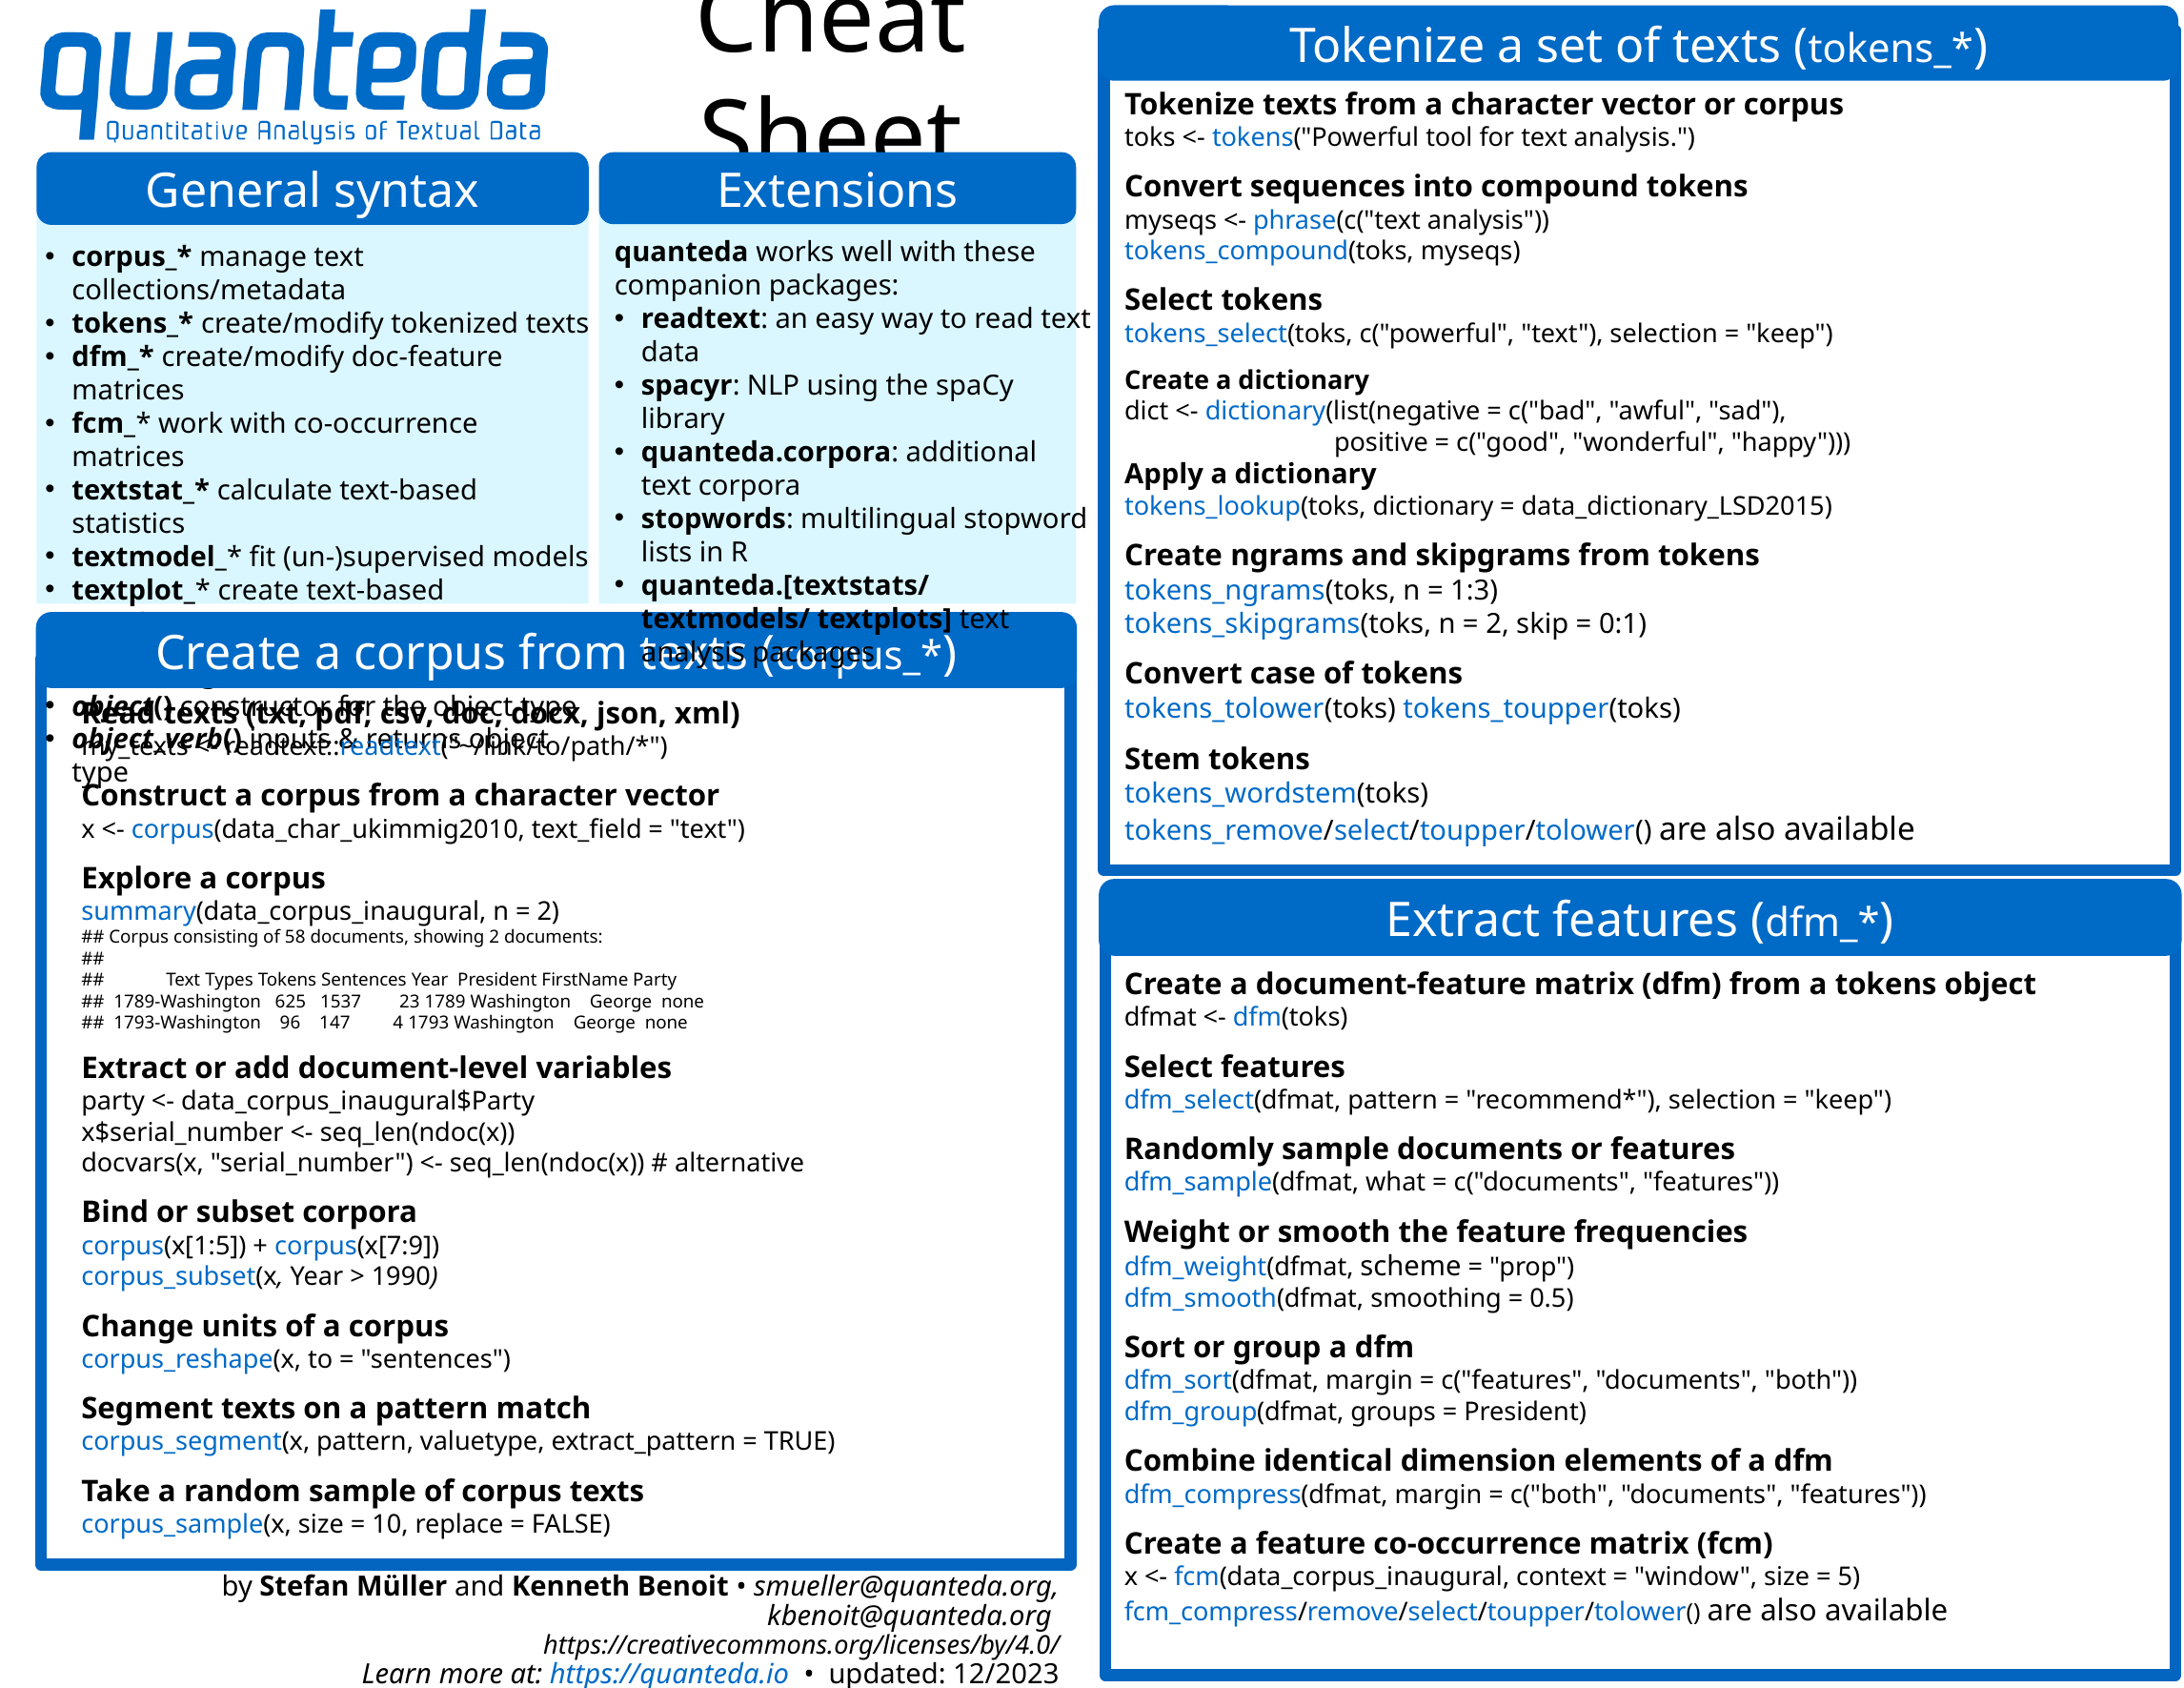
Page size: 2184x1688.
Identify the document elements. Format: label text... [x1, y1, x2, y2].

text_box General syntax [36, 152, 589, 225]
text_box Create a corpus from texts (corpus_*) [35, 612, 1078, 688]
text_box corpus_* manage text collections/metadata tokens_* create/modify tokenized texts dfm_* create/modify doc-feature matrices fcm_* work with co-occurrence matrices textstat_* calculate text-based statistics textmodel_* fit (un-)supervised models textplot_* create text-based visualizations Consistent grammar: object() constructor for the object type object_verb() inputs & returns object type [45, 687, 594, 788]
text_box [39, 683, 1073, 1566]
text_box Extensions [598, 152, 1077, 225]
text_box quanteda works well with these companion packages: readtext: an easy way to read text data spacyr: NLP using the spaCy library quanteda.corpora: additional text corpora stopwords: multilingual stopword lists in R quanteda.[textstats/textmodels/ textplots] text analysis packages [614, 234, 1092, 668]
text_box [34, 176, 591, 606]
text_box [1103, 952, 2177, 1678]
text_box Create a document-feature matrix (dfm) from a tokens object dfmat <- dfm(toks) Select features dfm_select(dfmat, pattern = "recommend*"), selection = "keep") Randomly sample documents or features dfm_sample(dfmat, what = c("documents", "features")) Weight or smooth the feature frequencies dfm_weight(dfmat, scheme = "prop") dfm_smooth(dfmat, smoothing = 0.5) Sort or group a dfm dfm_sort(dfmat, margin = c("features", "documents", "both")) dfm_group(dfmat, groups = President) Combine identical dimension elements of a dfm dfm_compress(dfmat, margin = c("both", "documents", "features")) Create a feature co-occurrence matrix (fcm) x <- fcm(data_corpus_inaugural, context = "window", size = 5) fcm_compress/remove/select/toupper/tolower() are also available [1123, 965, 2178, 1688]
text_box [597, 175, 1078, 606]
picture [39, 3, 551, 151]
text_box by Stefan Müller and Kenneth Benoit • smueller@quanteda.org, kbenoit@quanteda.org https://creativecommons.org/licenses/by/4.0/ Learn more at: https://quanteda.io • updated: 12/2023 [1, 1563, 1068, 1688]
text_box Tokenize a set of texts (tokens_*) [1099, 5, 2179, 81]
text_box [1102, 73, 2177, 872]
title Cheat Sheet [558, 30, 1102, 115]
text_box Tokenize texts from a character vector or corpus toks <- tokens("Powerful tool for text analysis.") Convert sequences into compound tokens myseqs <- phrase(c("text analysis")) tokens_compound(toks, myseqs) Select tokens tokens_select(toks, c("powerful", "text"), selection = "keep") Create a dictionary dict <- dictionary(list(negative = c("bad", "awful", "sad"), positive = c("good", "wonderful", "happy"))) Apply a dictionary tokens_lookup(toks, dictionary = data_dictionary_LSD2015) Create ngrams and skipgrams from tokens tokens_ngrams(toks, n = 1:3) tokens_skipgrams(toks, n = 2, skip = 0:1) Convert case of tokens tokens_tolower(toks) tokens_toupper(toks) Stem tokens tokens_wordstem(toks) tokens_remove/select/toupper/tolower() are also available [1124, 84, 2154, 881]
text_box Read texts (txt, pdf, csv, doc, docx, json, xml) my_texts <- readtext::readtext("~/link/to/path/*") Construct a corpus from a character vector x <- corpus(data_char_ukimmig2010, text_field = "text") Explore a corpus summary(data_corpus_inaugural, n = 2) ## Corpus consisting of 58 documents, showing 2 documents: ## ## Text Types Tokens Sentences Year President FirstName Party ## 1789-Washington 625 1537 23 1789 Washington George none ## 1793-Washington 96 147 4 1793 Washington George none Extract or add document-level variables party <- data_corpus_inaugural$Party x$serial_number <- seq_len(ndoc(x)) docvars(x, "serial_number") <- seq_len(ndoc(x)) # alternative Bind or subset corpora corpus(x[1:5]) + corpus(x[7:9]) corpus_subset(x, Year > 1990) Change units of a corpus corpus_reshape(x, to = "sentences") Segment texts on a pattern match corpus_segment(x, pattern, valuetype, extract_pattern = TRUE) Take a random sample of corpus texts corpus_sample(x, size = 10, replace = FALSE) [81, 693, 1054, 1538]
text_box corpus_* manage text collections/metadata tokens_* create/modify tokenized texts dfm_* create/modify doc-feature matrices fcm_* work with co-occurrence matrices textstat_* calculate text-based statistics textmodel_* fit (un-)supervised models textplot_* create text-based visualizations Consistent grammar: object() constructor for the object type object_verb() inputs & returns object type [45, 238, 594, 613]
text_box Extract features (dfm_*) [1099, 879, 2182, 956]
